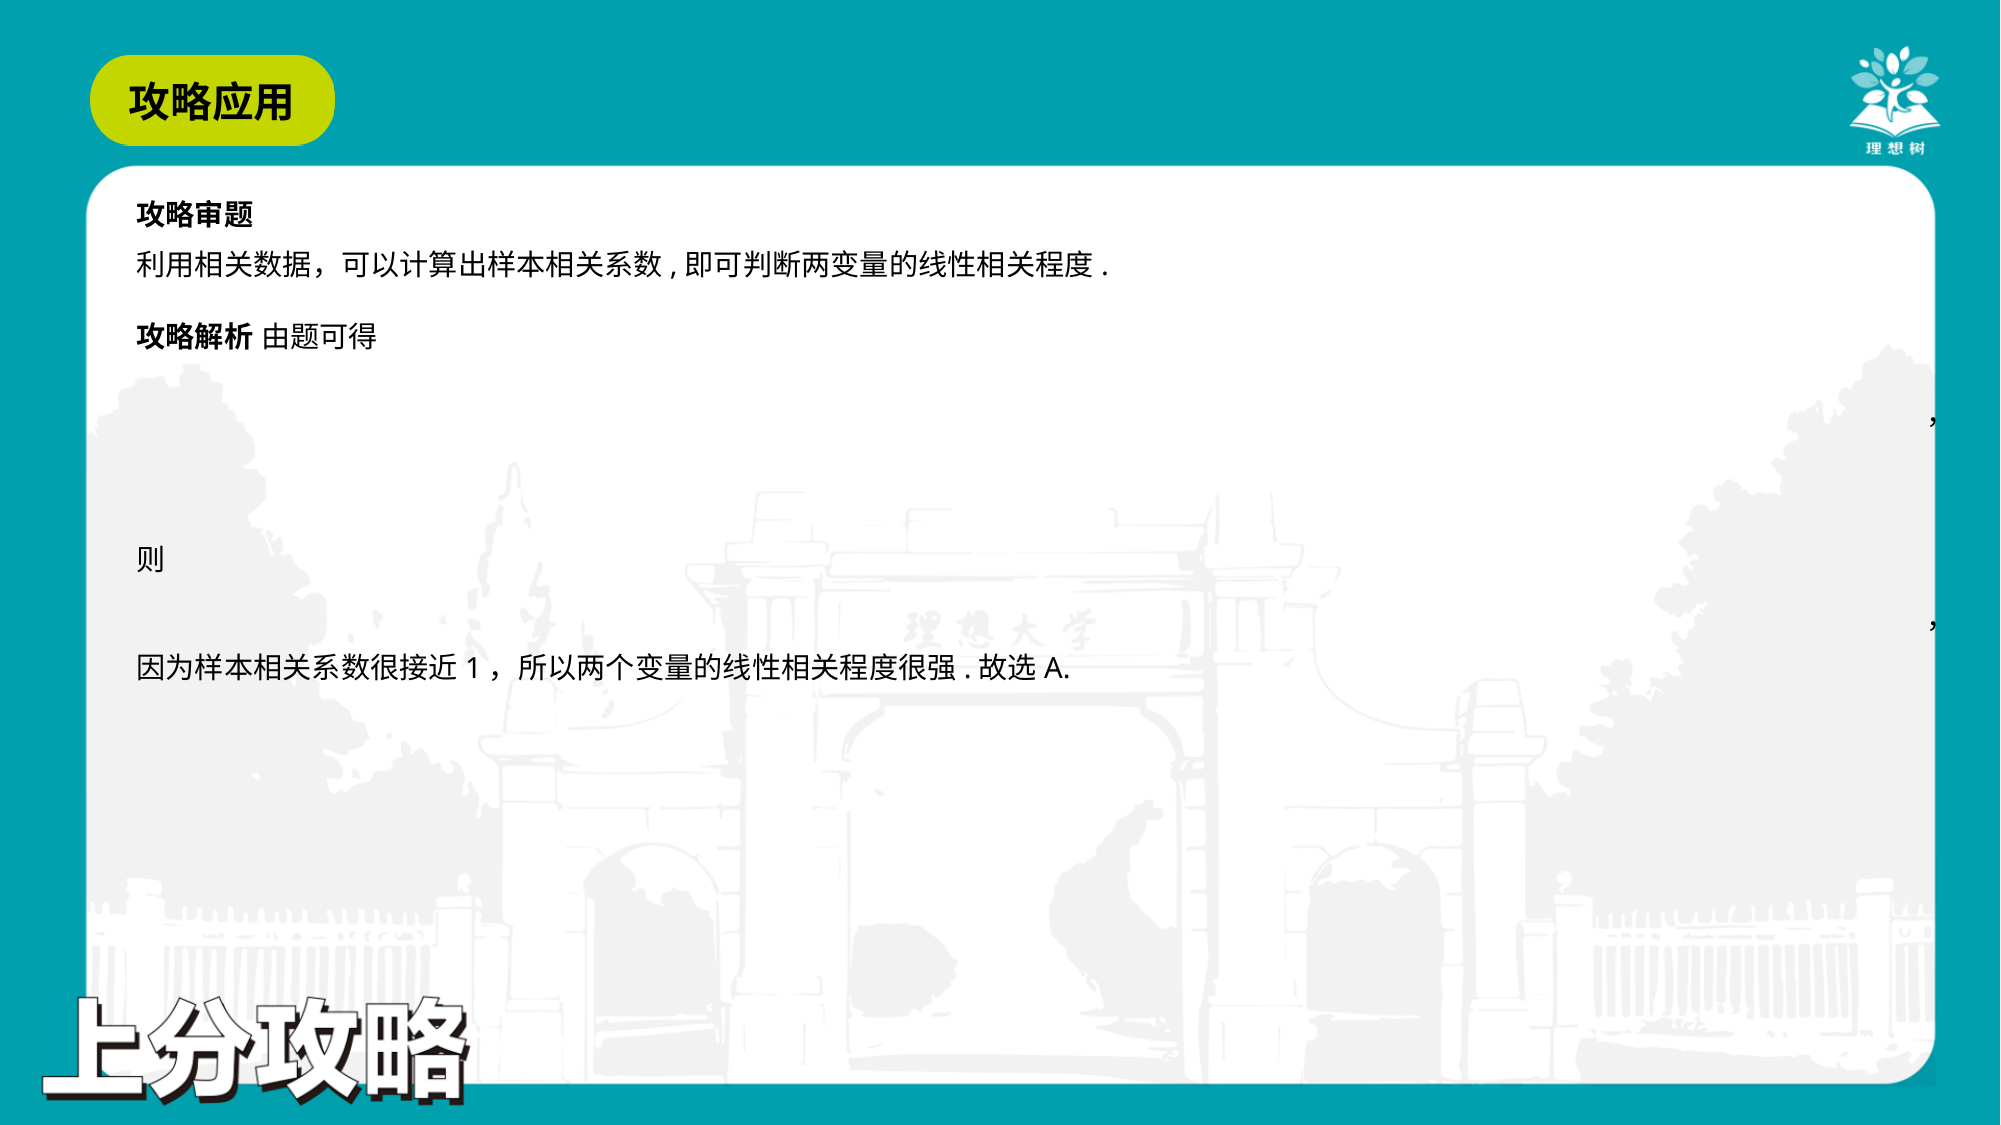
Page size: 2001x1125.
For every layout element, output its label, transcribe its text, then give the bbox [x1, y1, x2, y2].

picture [0, 0, 2000, 1125]
text_box 攻略审题 利用相关数据，可以计算出样本相关系数,即可判断两变量的线性相关程度. [136, 177, 1865, 276]
